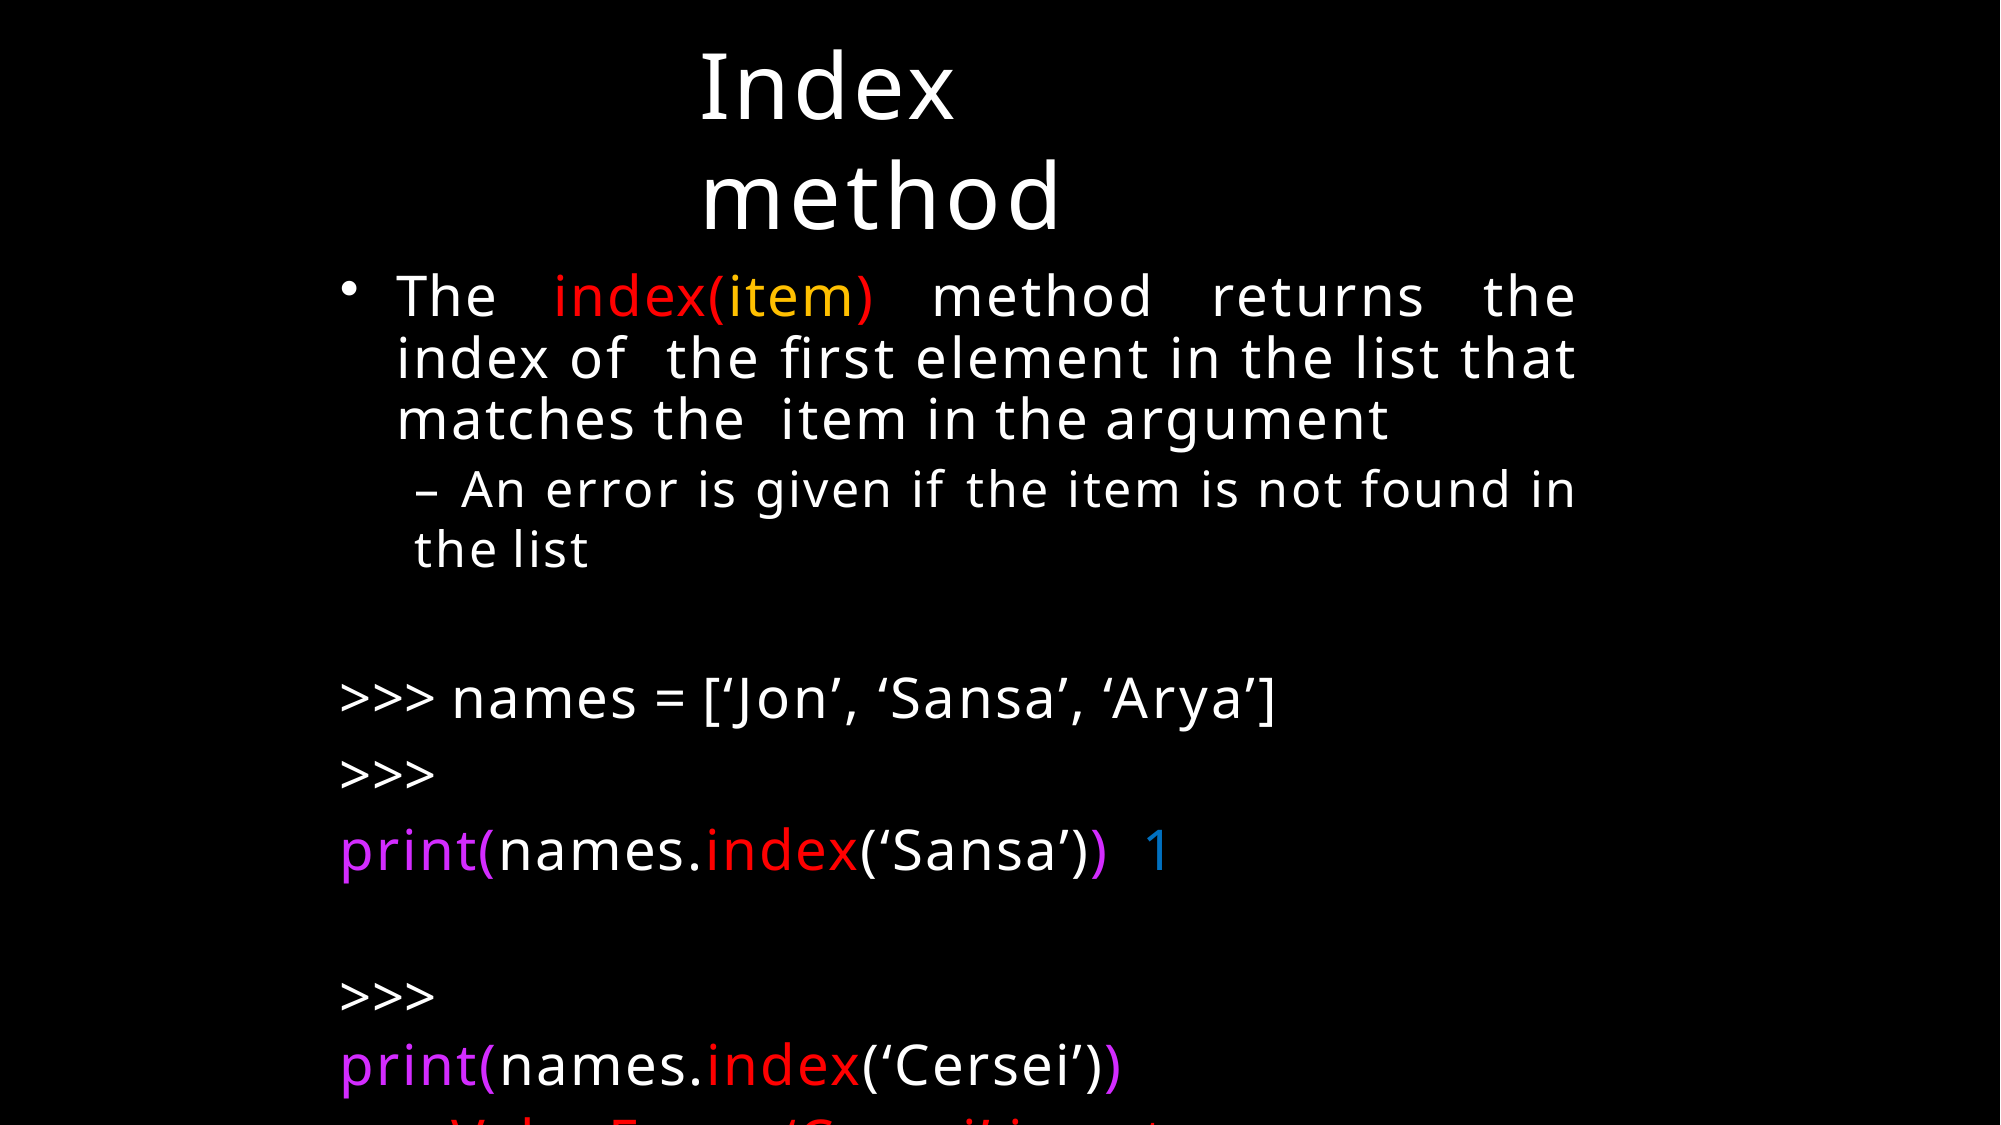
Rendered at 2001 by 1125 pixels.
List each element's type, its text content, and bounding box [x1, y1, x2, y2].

title Index method [697, 25, 1303, 248]
text_box The index(item) method returns the index of the first element in the list that matches the item in the argument – An error is given if the item is not found in the list >>> names = [‘Jon’, ‘Sansa’, ‘Arya’] >>> print(names.index(‘Sansa’)) 1 >>> print(names.index(‘Cersei’)) >>> ValueError: ‘Cersei’ is not in list [337, 259, 1644, 1125]
